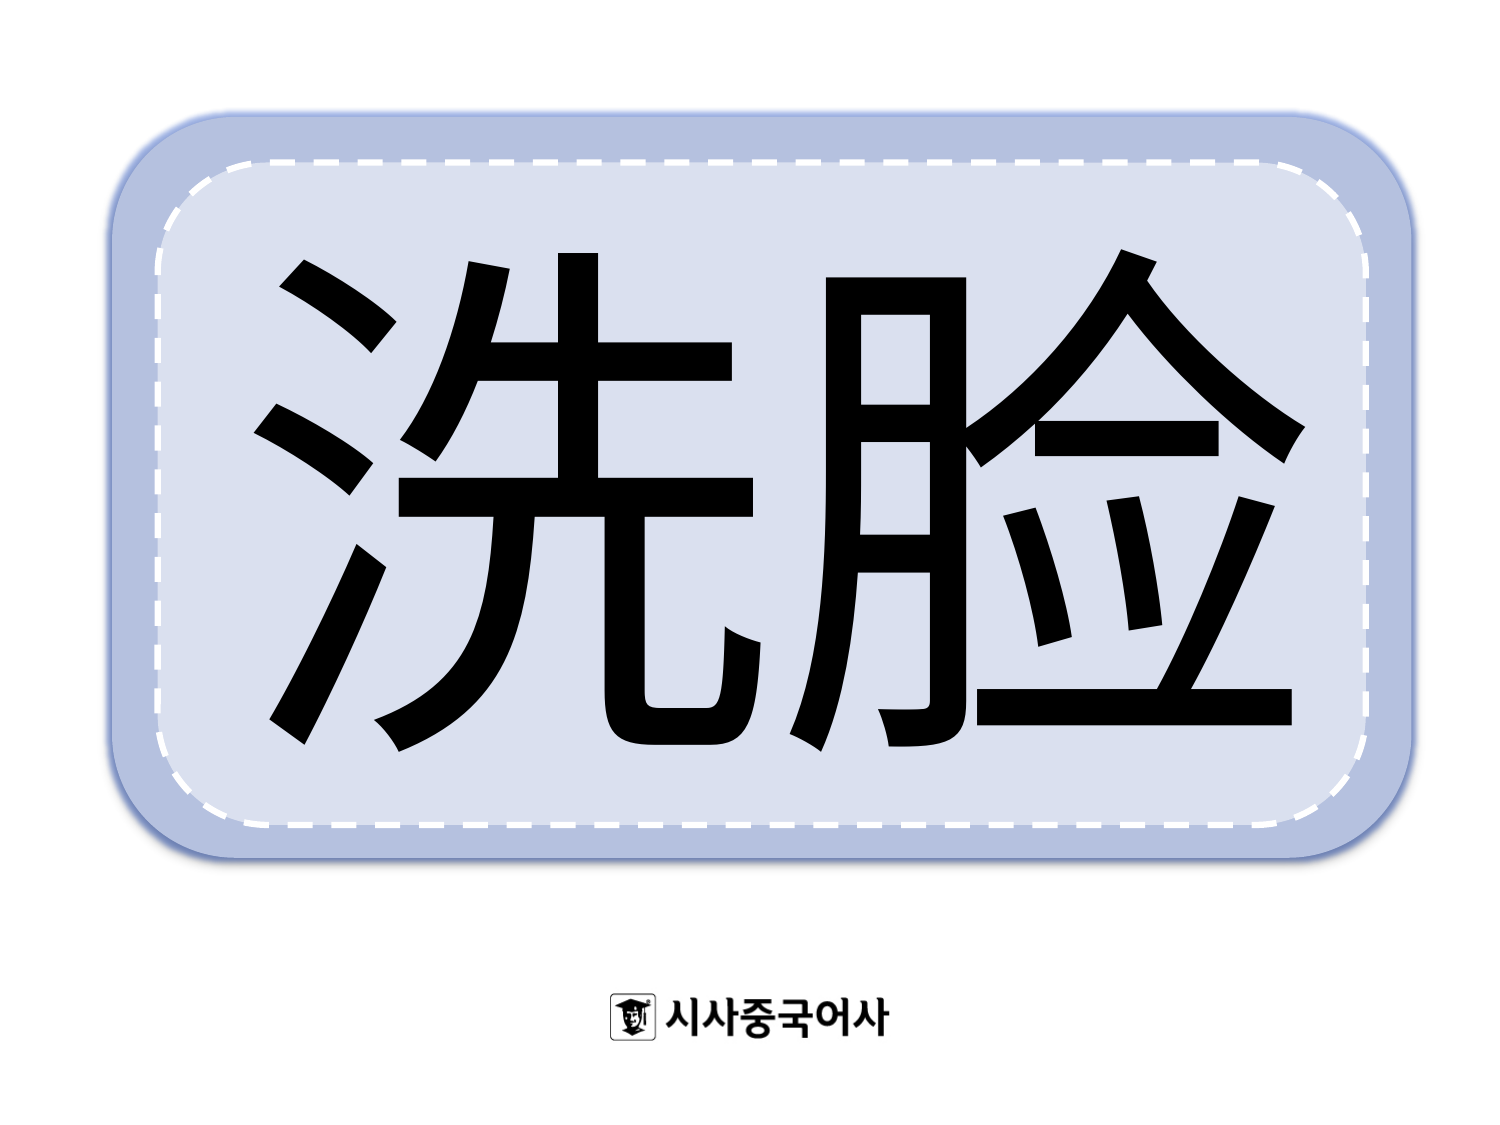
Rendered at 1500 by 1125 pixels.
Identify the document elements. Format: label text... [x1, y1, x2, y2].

text_box 洗脸 [171, 160, 1380, 824]
picture [602, 987, 898, 1047]
